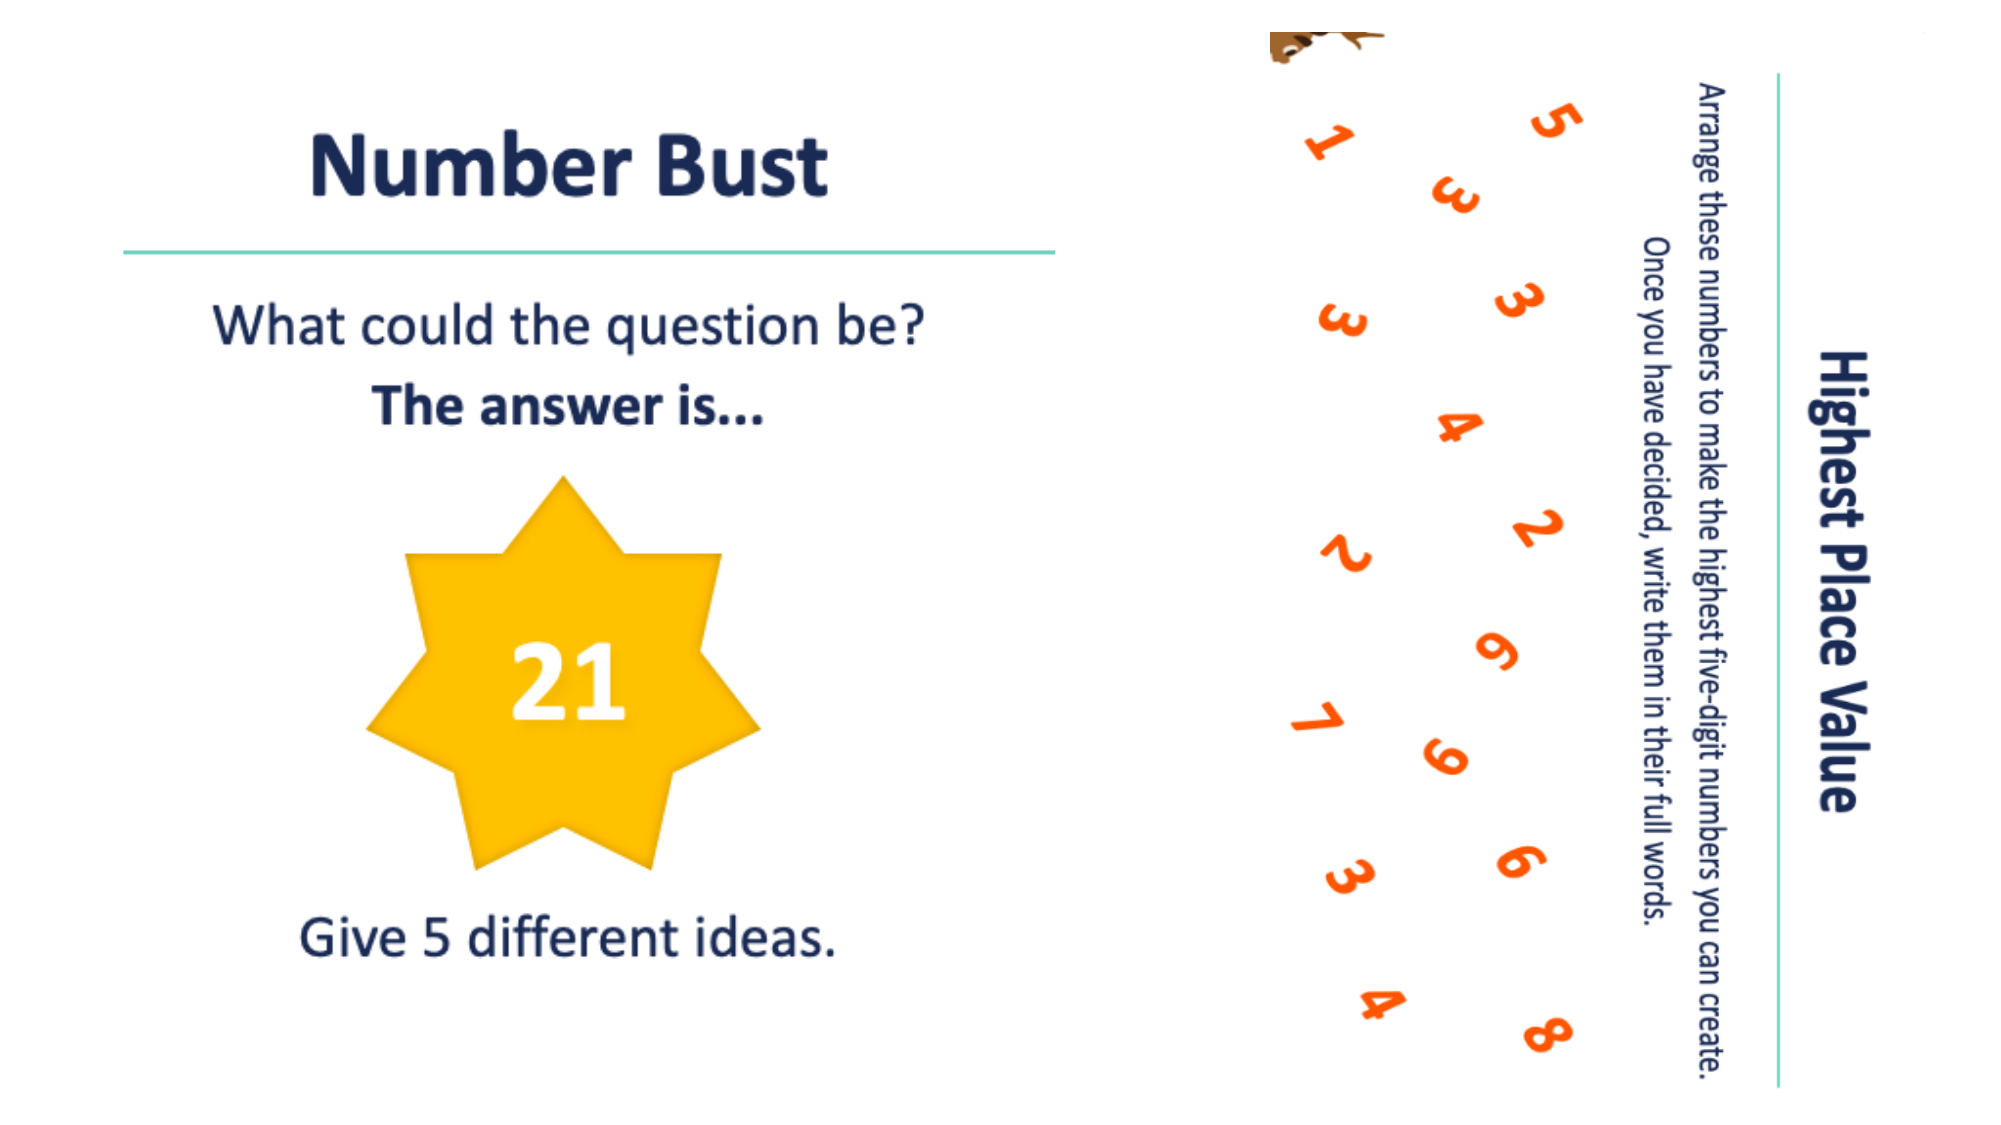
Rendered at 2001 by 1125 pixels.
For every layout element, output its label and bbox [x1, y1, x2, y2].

picture [1066, 32, 2000, 1093]
picture [123, 63, 1056, 982]
